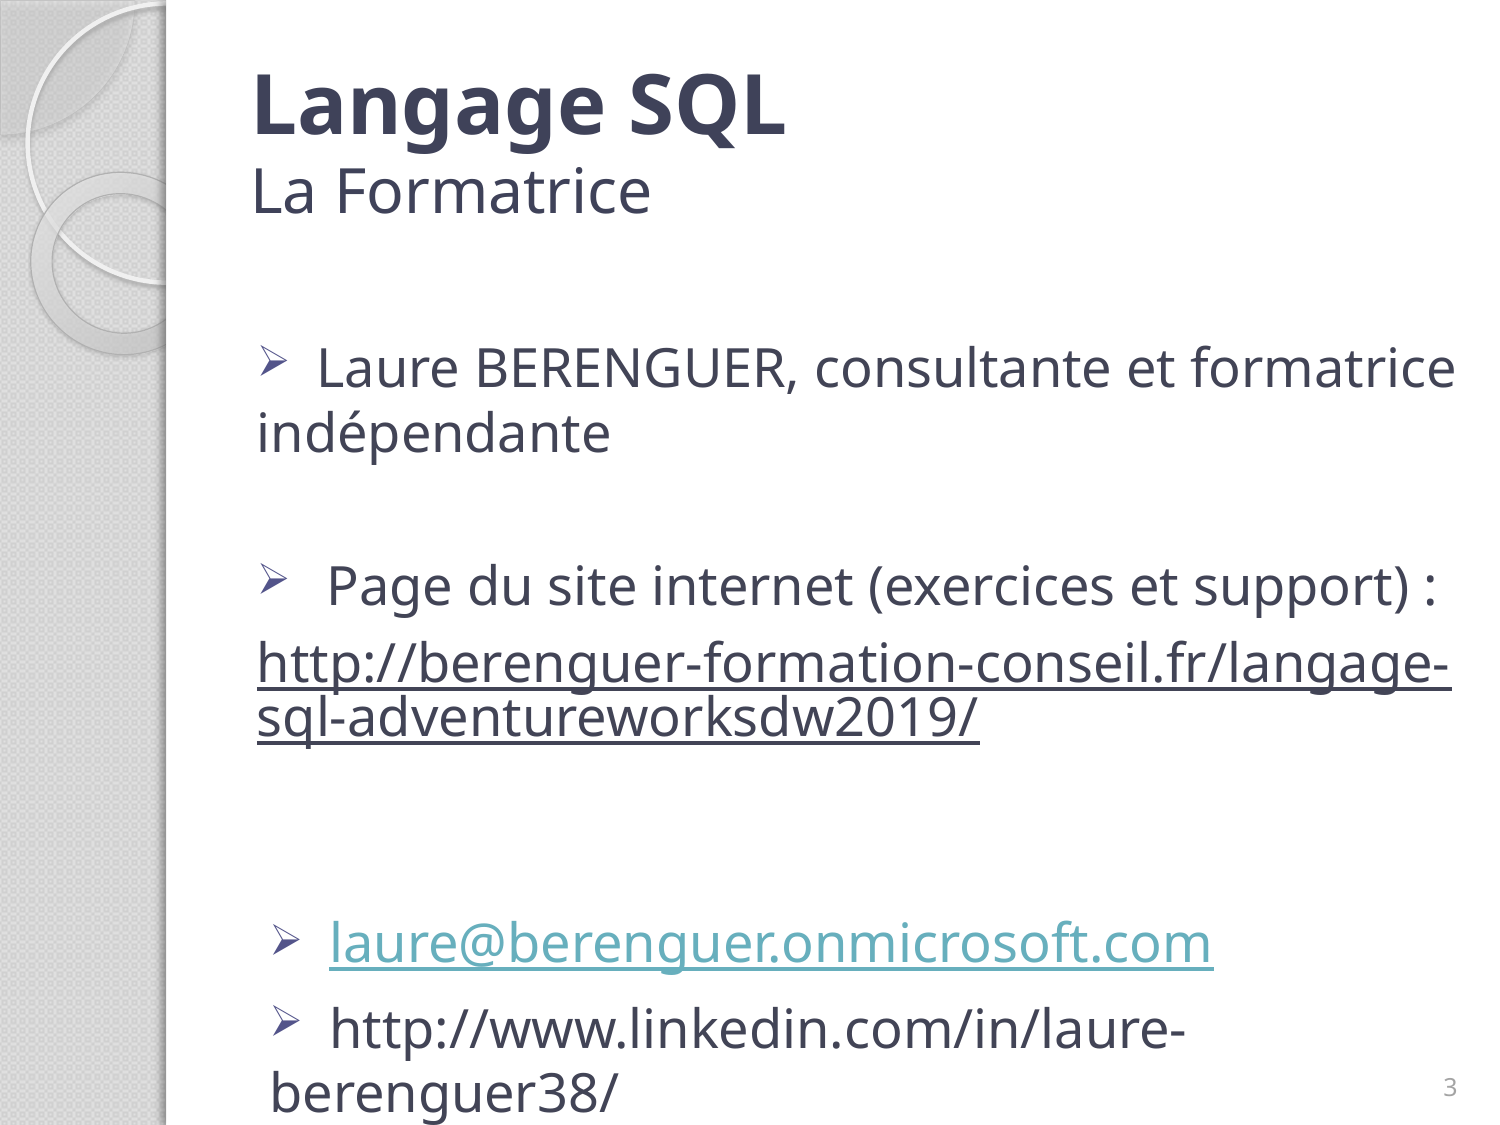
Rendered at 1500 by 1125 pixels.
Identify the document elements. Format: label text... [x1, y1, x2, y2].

slide_number 3 [1413, 1034, 1488, 1113]
list Laure BERENGUER, consultante et formatrice indépendante Page du site internet (exercices et support) : http://berenguer-formation-conseil.fr/langage-sql-adventureworksdw2019/ laure@berenguer.onmicrosoft.com http://www.linkedin.com/in/laure-berenguer38/ [242, 326, 1473, 1091]
title Langage SQL La Formatrice [235, 45, 1466, 233]
